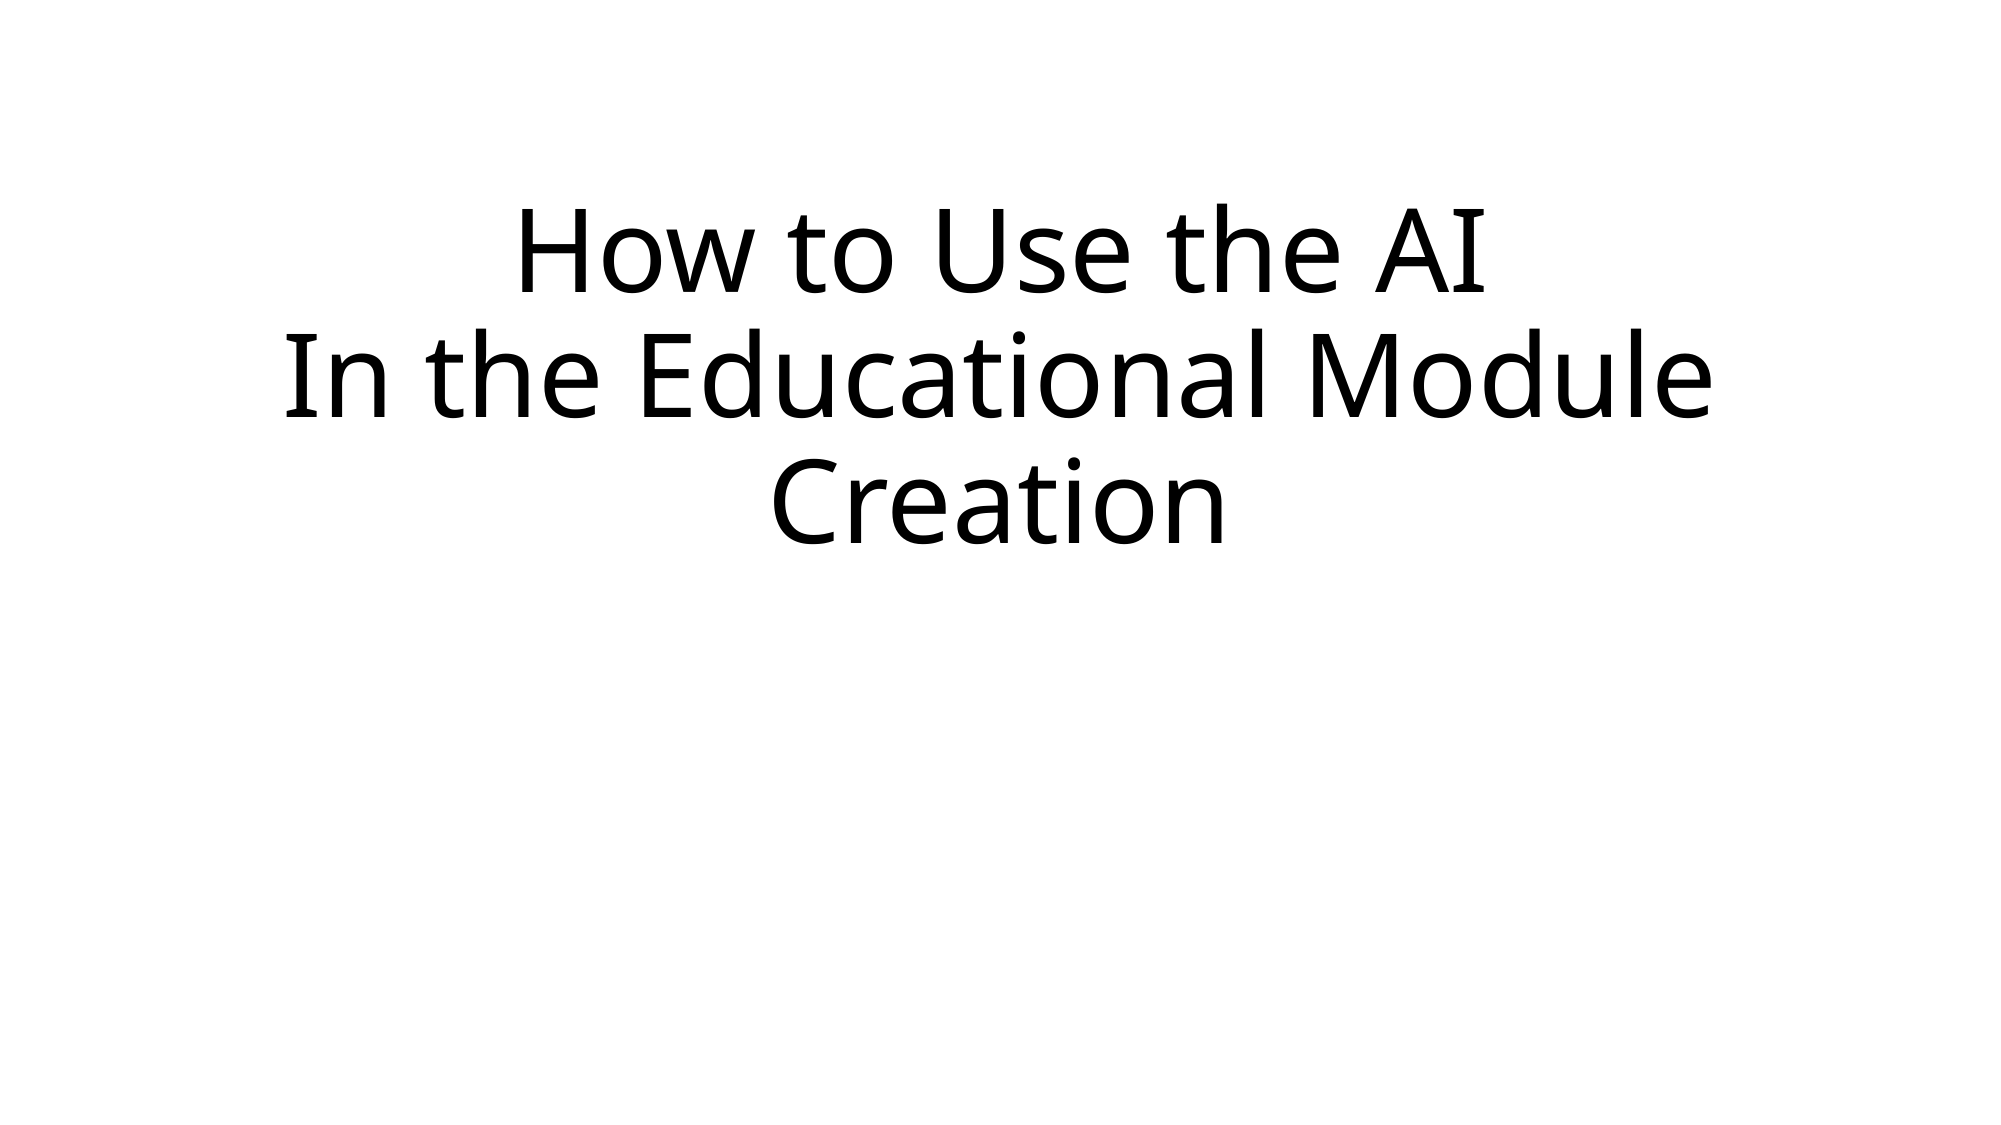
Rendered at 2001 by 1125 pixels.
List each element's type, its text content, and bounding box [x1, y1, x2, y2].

title How to Use the AI In the Educational Module Creation [249, 184, 1750, 576]
